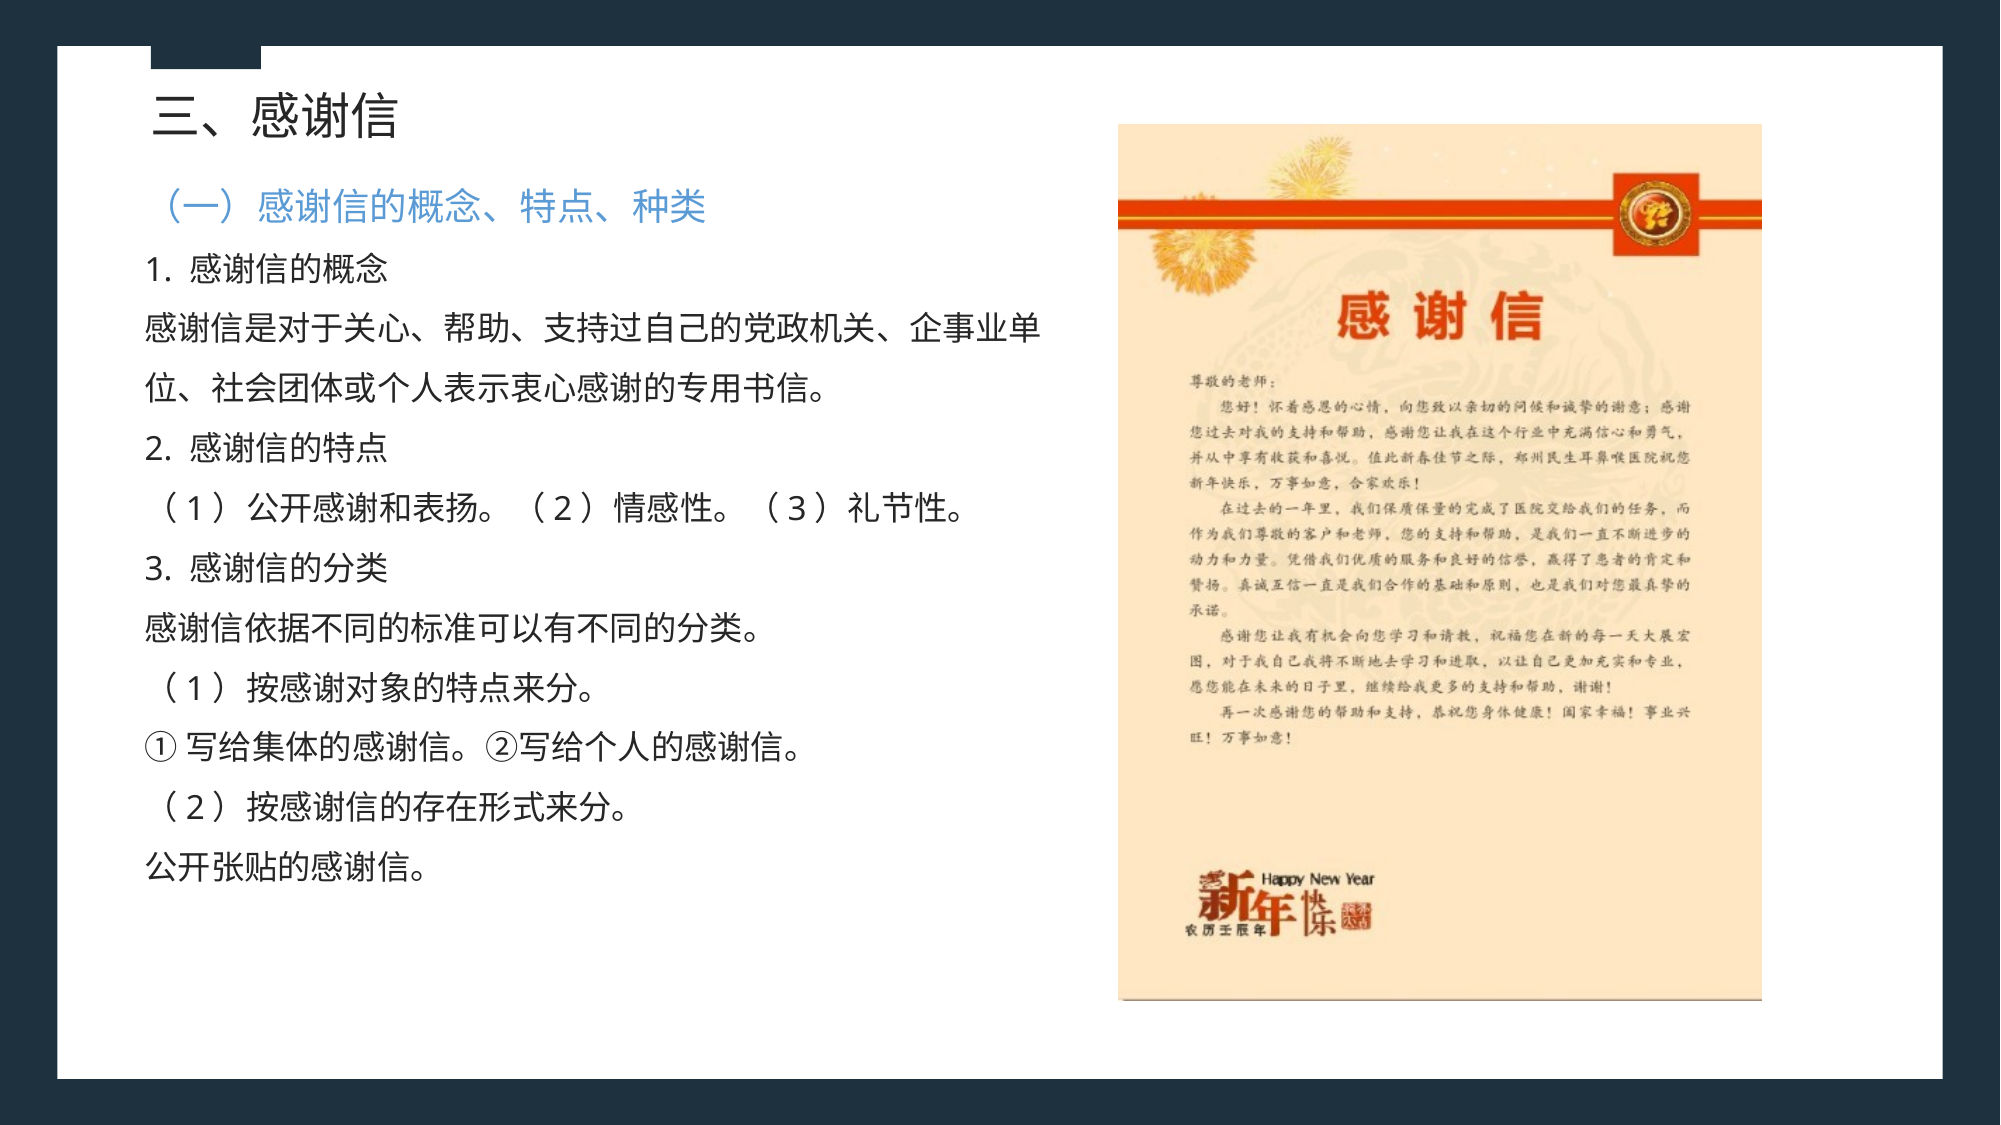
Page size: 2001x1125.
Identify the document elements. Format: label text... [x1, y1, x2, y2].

text_box 三、感谢信 [150, 77, 622, 152]
text_box （一）感谢信的概念、特点、种类 1. 感谢信的概念 感谢信是对于关心、帮助、支持过自己的党政机关、企事业单位、社会团体或个人表示衷心感谢的专用书信。 2. 感谢信的特点 （1）公开感谢和表扬。（2）情感性。（3）礼节性。 3. 感谢信的分类 感谢信依据不同的标准可以有不同的分类。 （1）按感谢对象的特点来分。 ①写给集体的感谢信。②写给个人的感谢信。 （2）按感谢信的存在形式来分。 公开张贴的感谢信。 [129, 152, 1082, 894]
picture [1118, 124, 1762, 1001]
